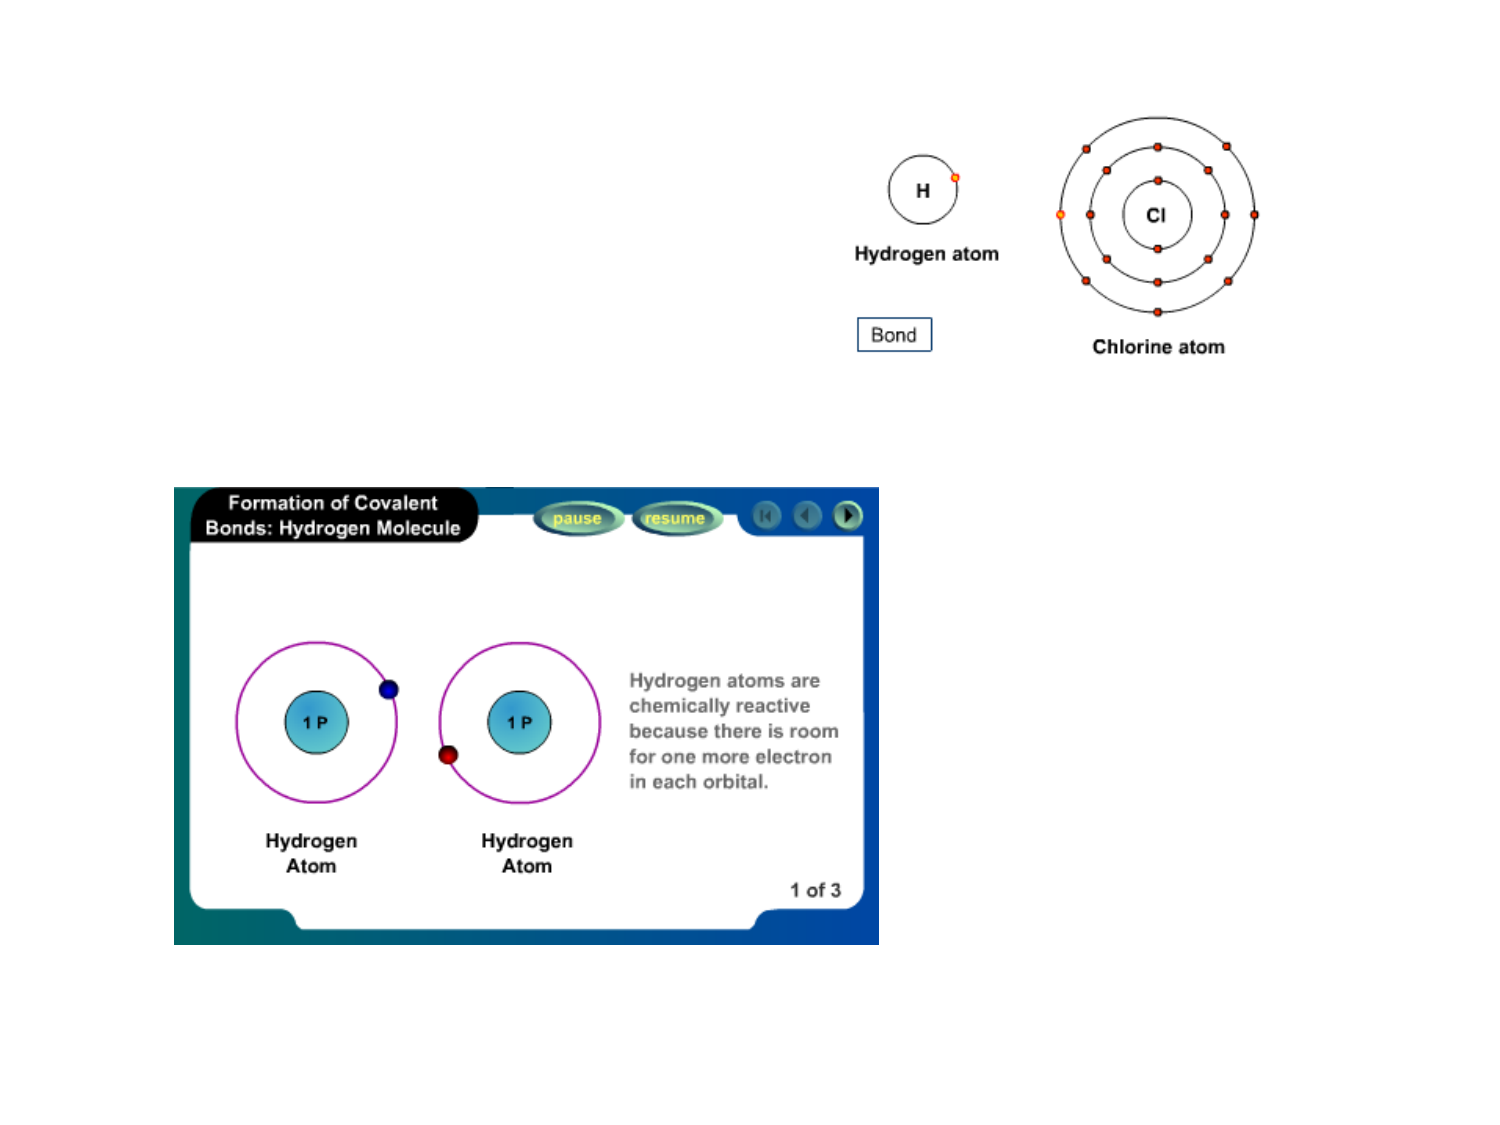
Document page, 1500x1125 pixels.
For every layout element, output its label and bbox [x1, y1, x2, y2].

picture [174, 487, 879, 945]
picture [787, 99, 1351, 382]
